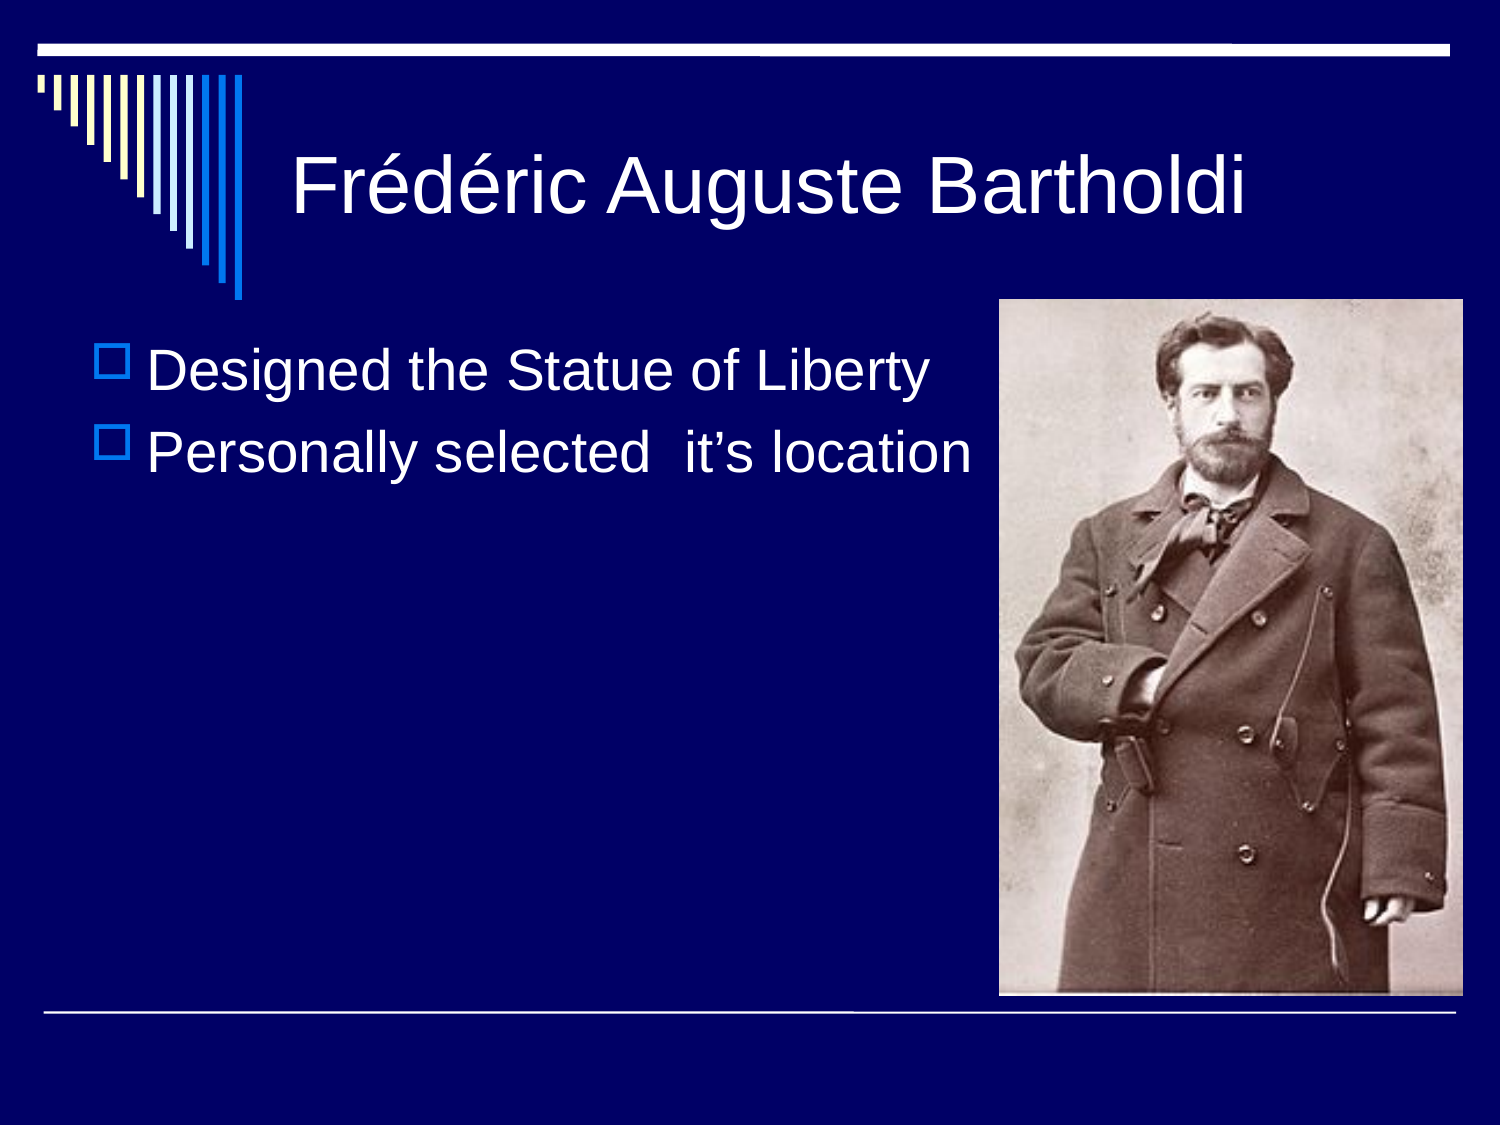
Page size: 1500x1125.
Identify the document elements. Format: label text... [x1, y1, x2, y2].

title Frédéric Auguste Bartholdi [274, 74, 1426, 288]
list Designed the Statue of Liberty Personally selected it’s location [74, 324, 996, 1001]
picture [999, 299, 1463, 997]
